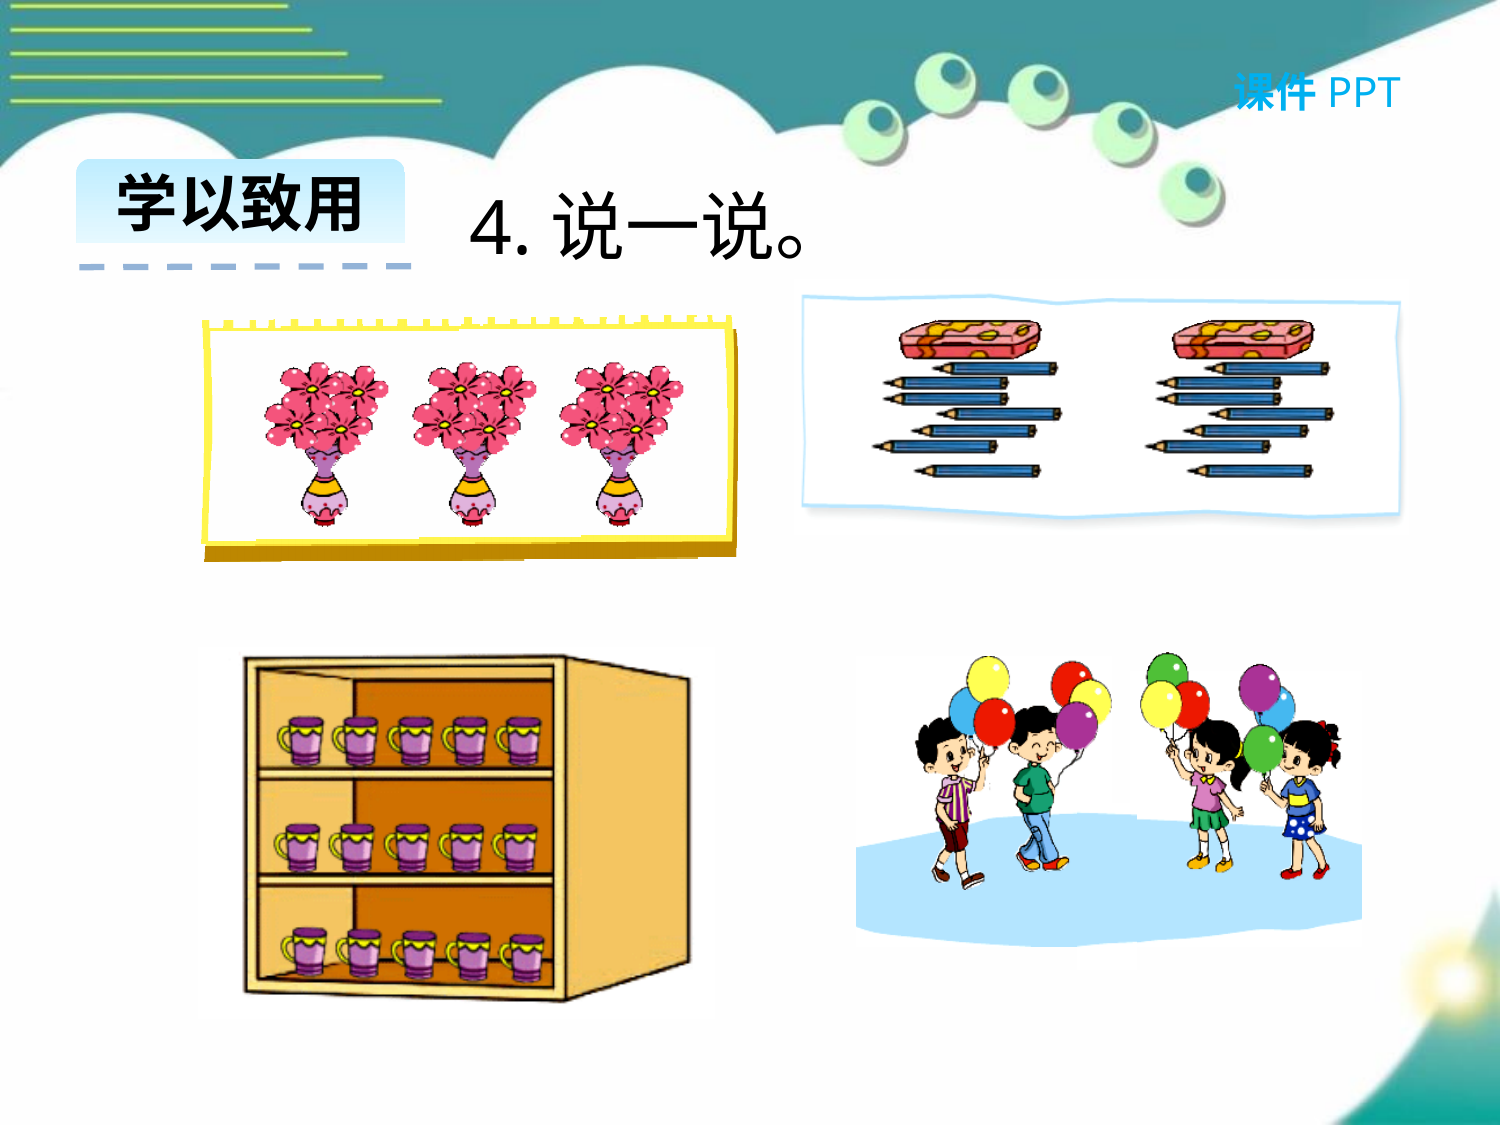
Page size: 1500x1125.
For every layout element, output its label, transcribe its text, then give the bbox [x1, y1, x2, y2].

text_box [855, 651, 1363, 971]
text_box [194, 278, 746, 584]
text_box 课件PPT [1218, 58, 1418, 124]
text_box 4.说一说。 [454, 172, 966, 278]
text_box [76, 158, 420, 268]
picture [0, 0, 1500, 1125]
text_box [793, 279, 1409, 535]
